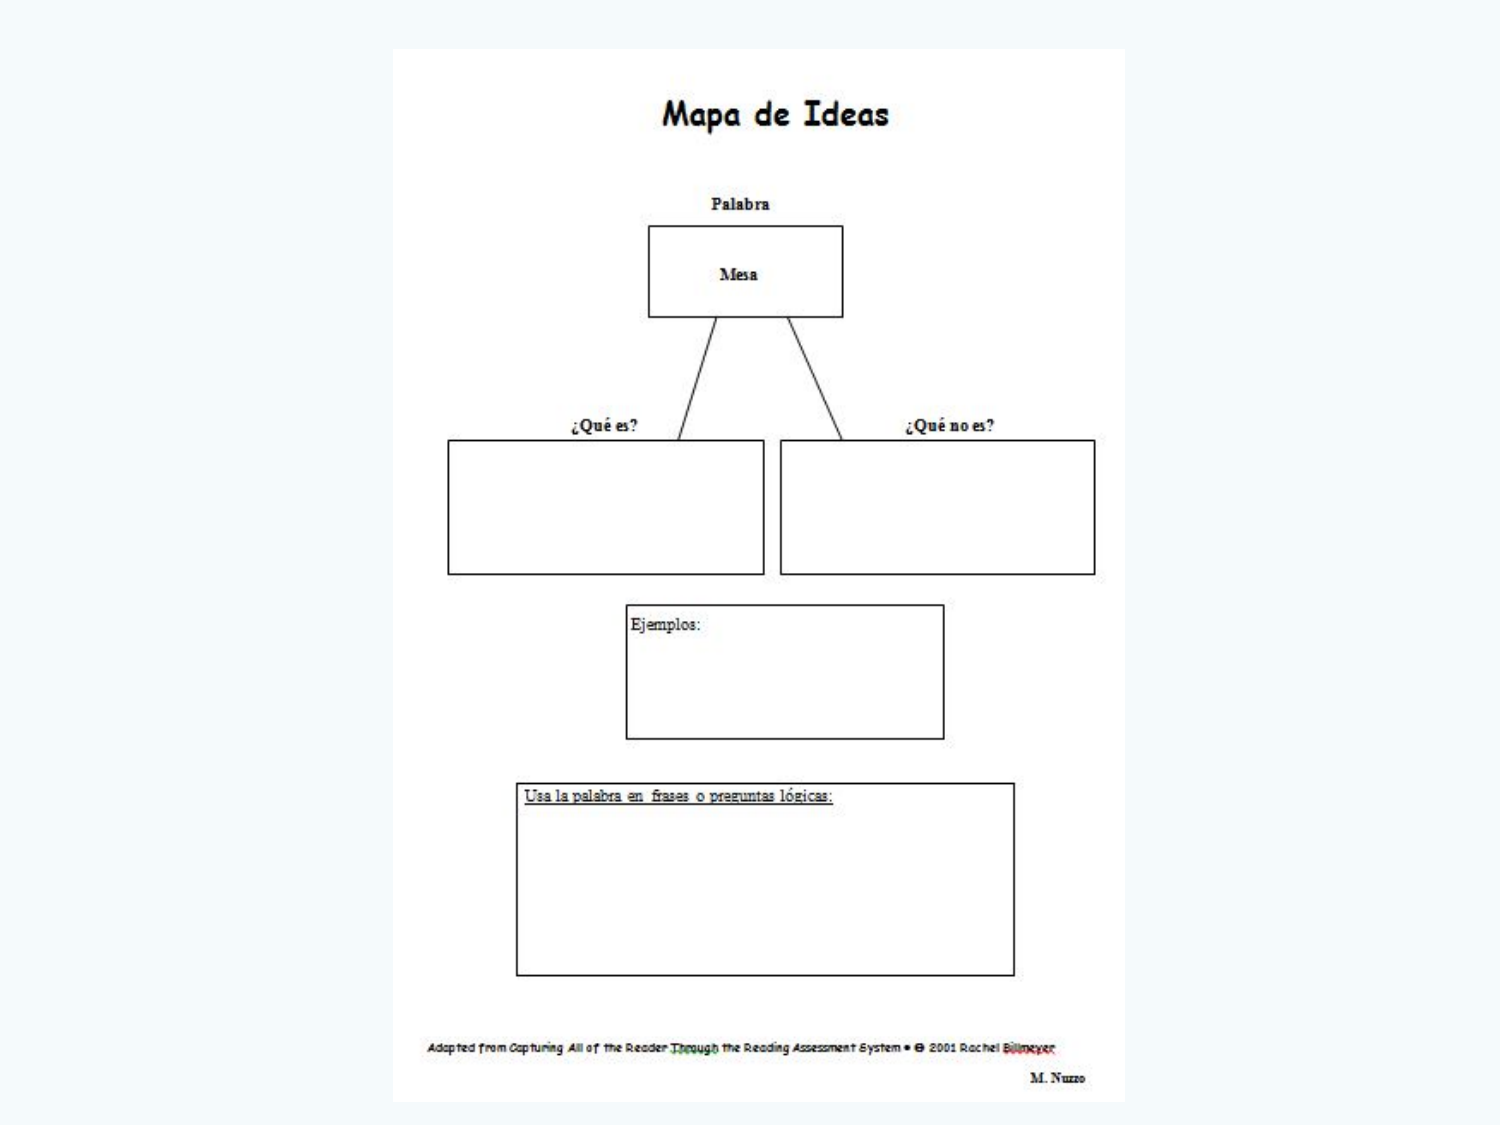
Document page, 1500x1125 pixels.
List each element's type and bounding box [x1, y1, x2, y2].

picture [393, 49, 1126, 1102]
